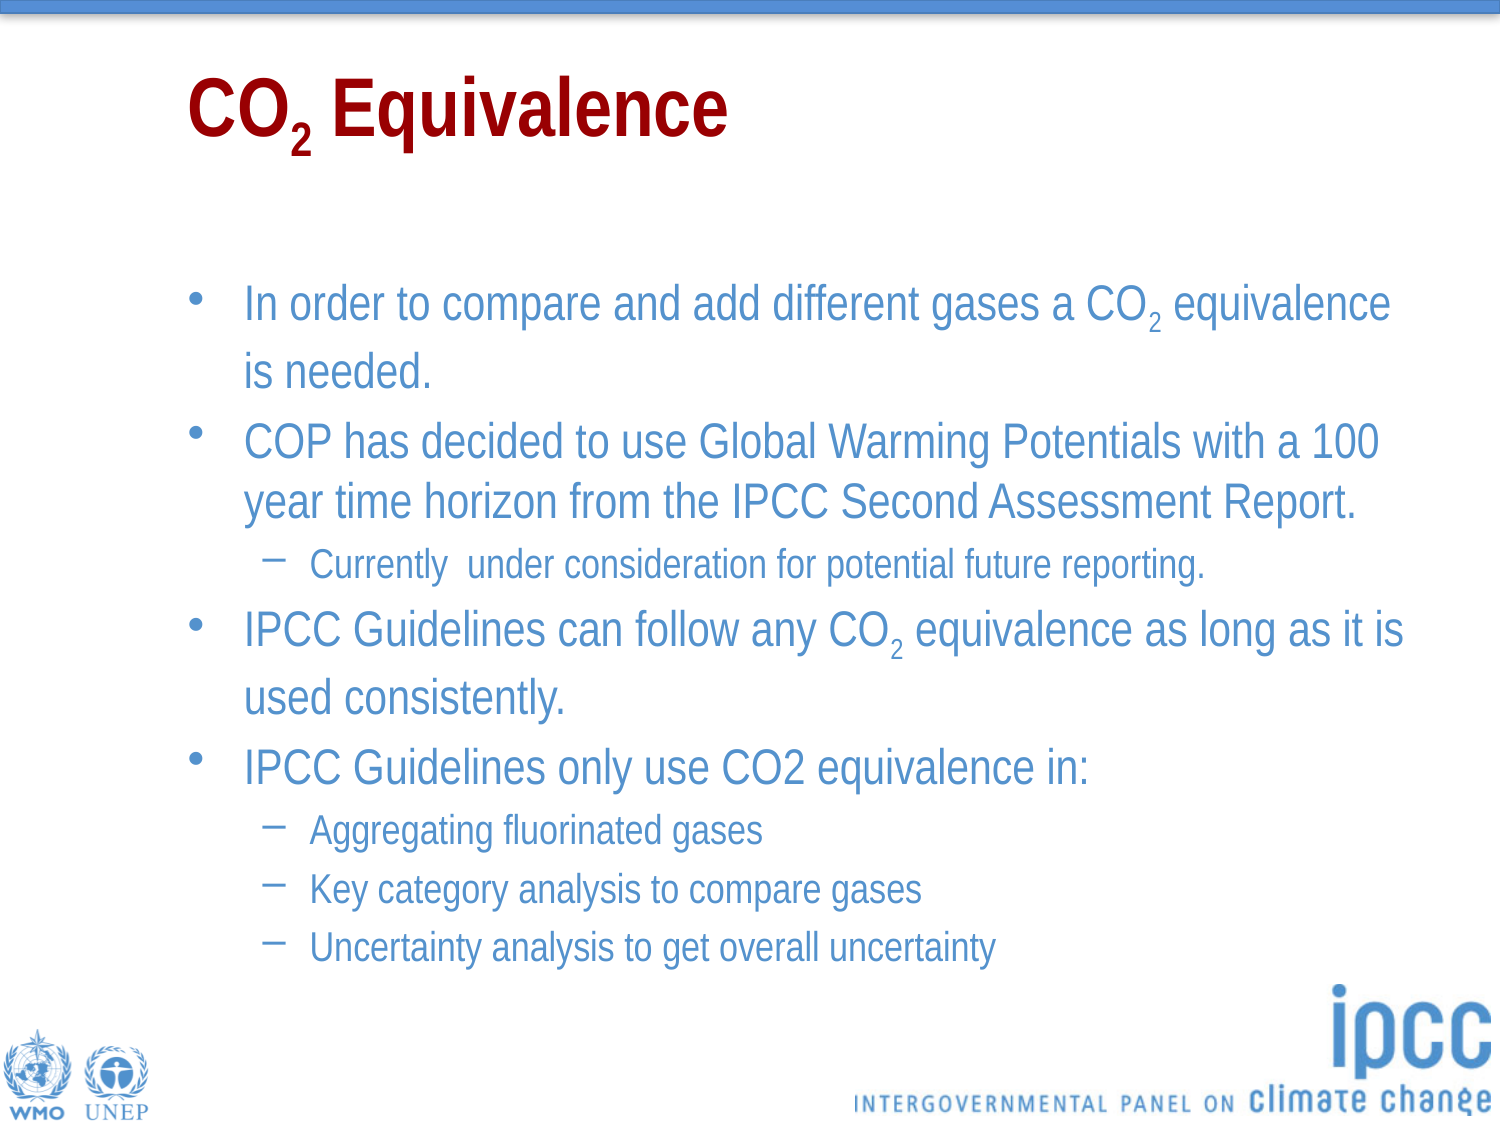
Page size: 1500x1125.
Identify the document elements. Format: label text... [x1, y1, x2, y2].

title CO2 Equivalence [172, 26, 1473, 193]
picture [855, 984, 1491, 1116]
picture [0, 1027, 153, 1125]
list In order to compare and add different gases a CO2 equivalence is needed. COP has decided to use Global Warming Potentials with a 100 year time horizon from the IPCC Second Assessment Report. Currently under consideration for potential future reporting. IPCC Guidelines can follow any CO2 equivalence as long as it is used consistently. IPCC Guidelines only use CO2 equivalence in: Aggregating fluorinated gases Key category analysis to compare gases Uncertainty analysis to get overall uncertainty [172, 262, 1426, 1006]
